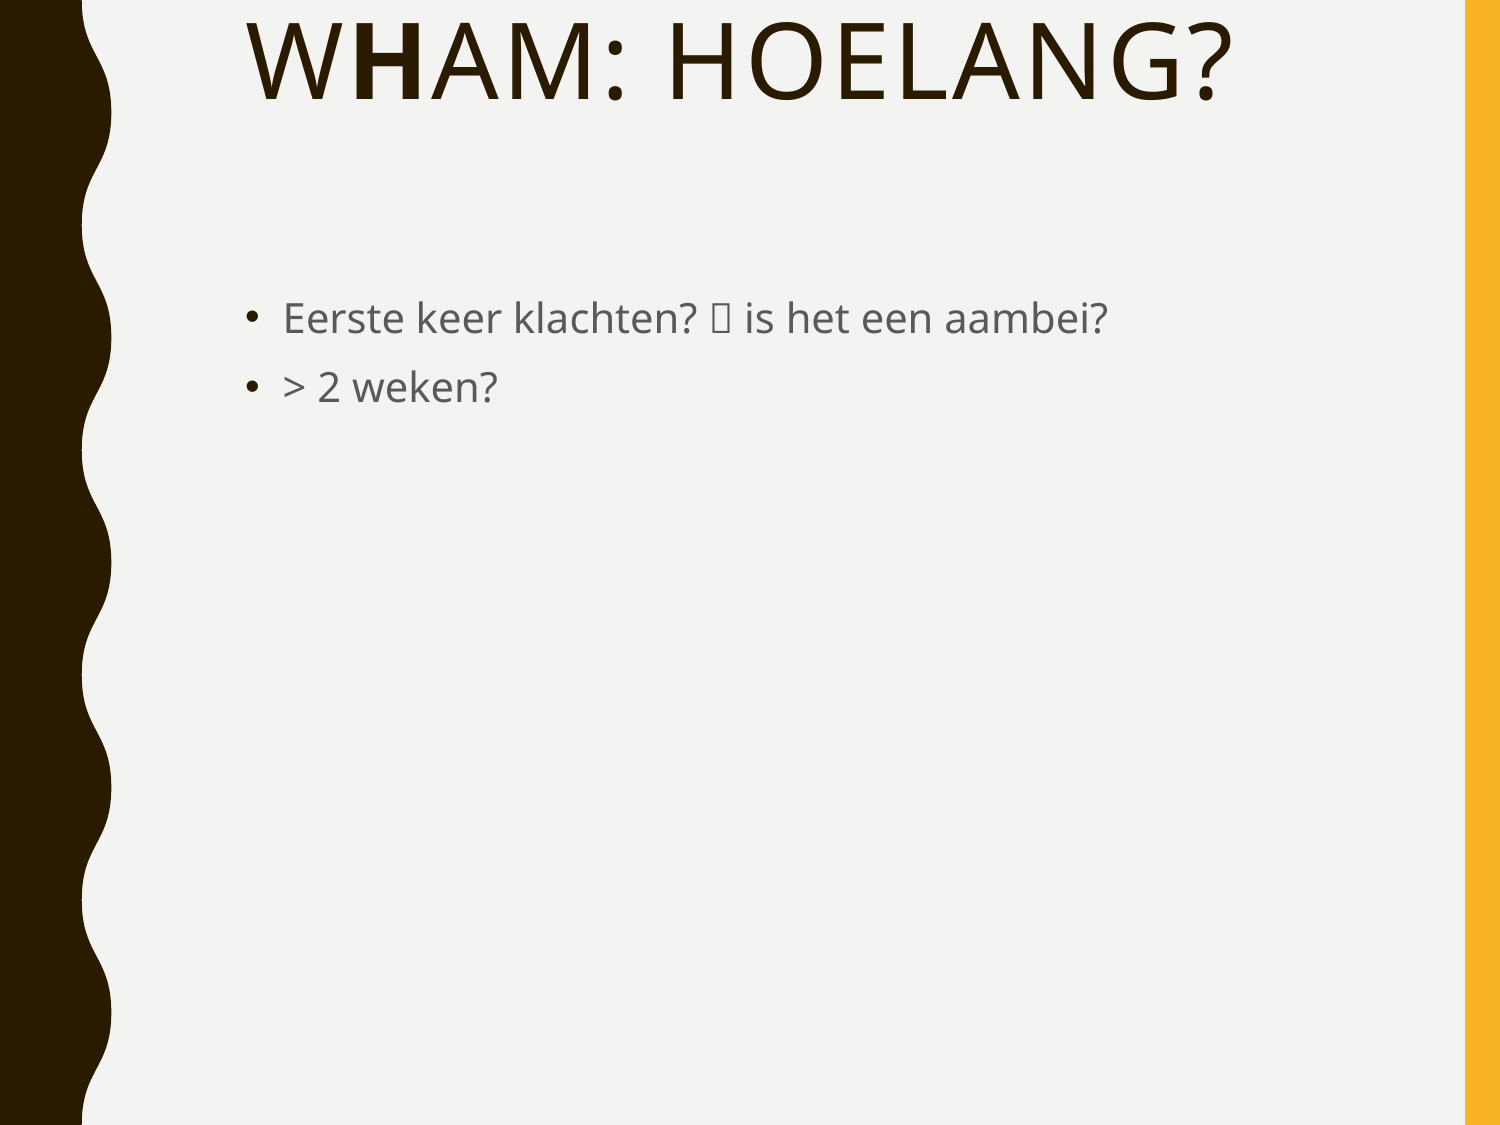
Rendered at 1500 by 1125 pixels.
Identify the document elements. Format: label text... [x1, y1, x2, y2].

list Eerste keer klachten?  is het een aambei? > 2 weken? [230, 278, 1461, 971]
title WHAM: Hoelang? [230, 0, 1461, 188]
